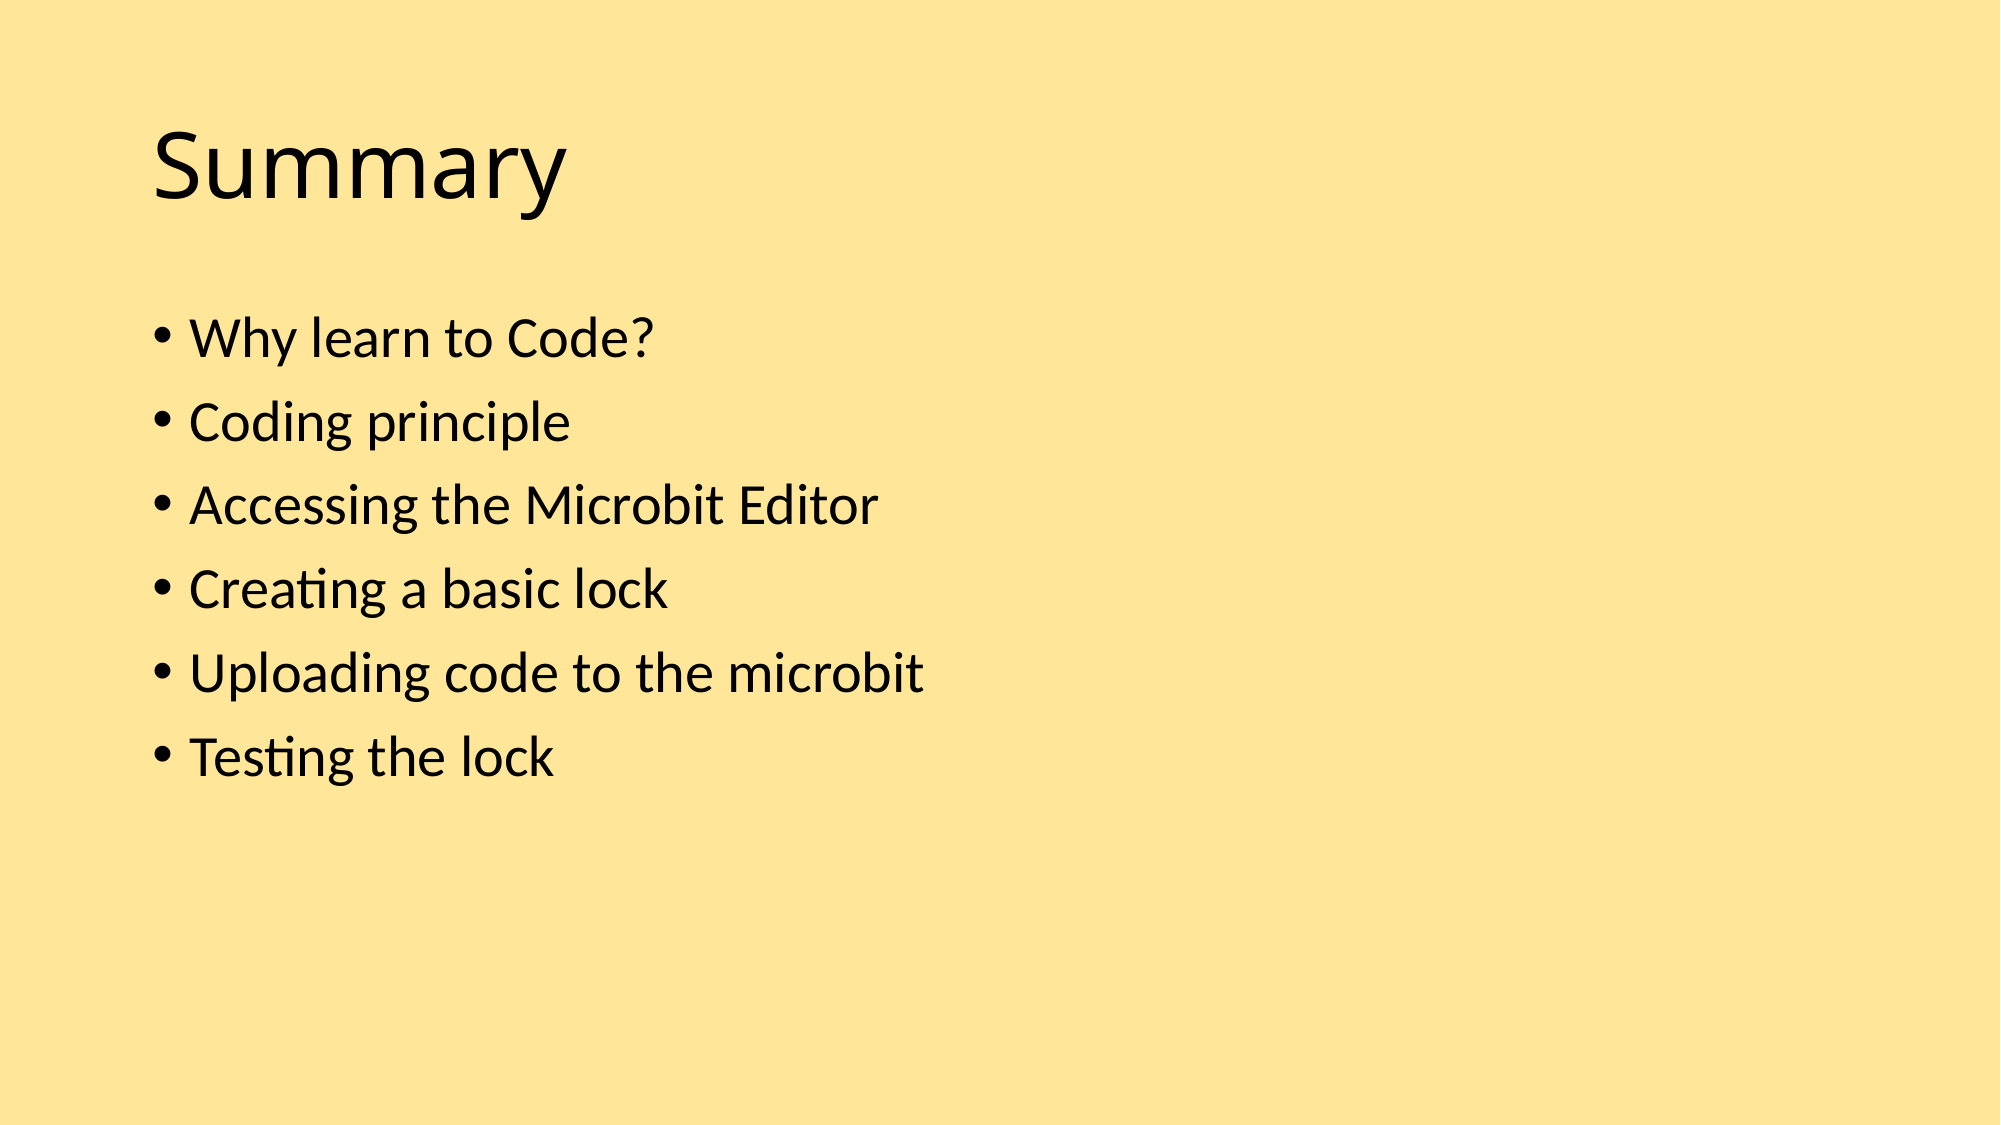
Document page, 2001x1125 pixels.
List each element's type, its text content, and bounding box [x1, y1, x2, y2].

list Why learn to Code? Coding principle Accessing the Microbit Editor Creating a basic lock Uploading code to the microbit Testing the lock [137, 299, 1863, 1014]
title Summary [137, 59, 1863, 278]
